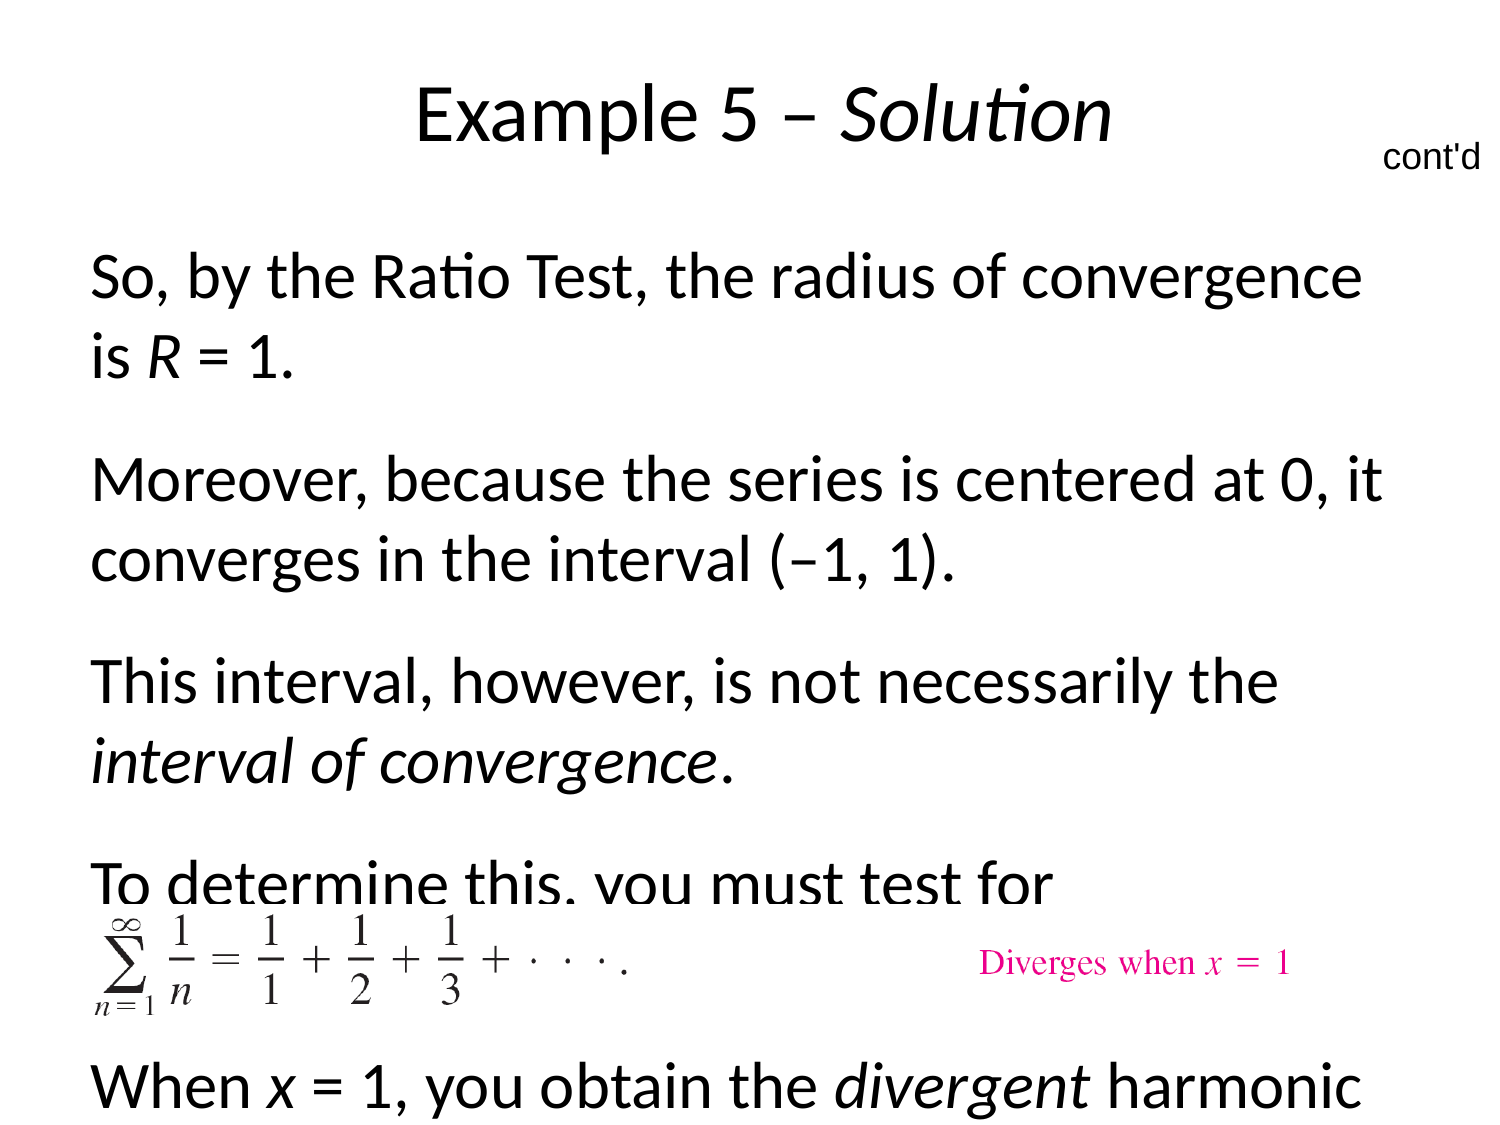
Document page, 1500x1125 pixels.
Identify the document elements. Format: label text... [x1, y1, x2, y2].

picture [74, 904, 1295, 1026]
text_box cont'd [1361, 124, 1497, 182]
list So, by the Ratio Test, the radius of convergence is R = 1. Moreover, because the series is centered at 0, it converges in the interval (–1, 1). This interval, however, is not necessarily the interval of convergence. To determine this, you must test for convergence at each endpoint. When x = 1, you obtain the divergent harmonic series [75, 224, 1425, 1087]
title Example 5 – Solution [89, 52, 1440, 165]
